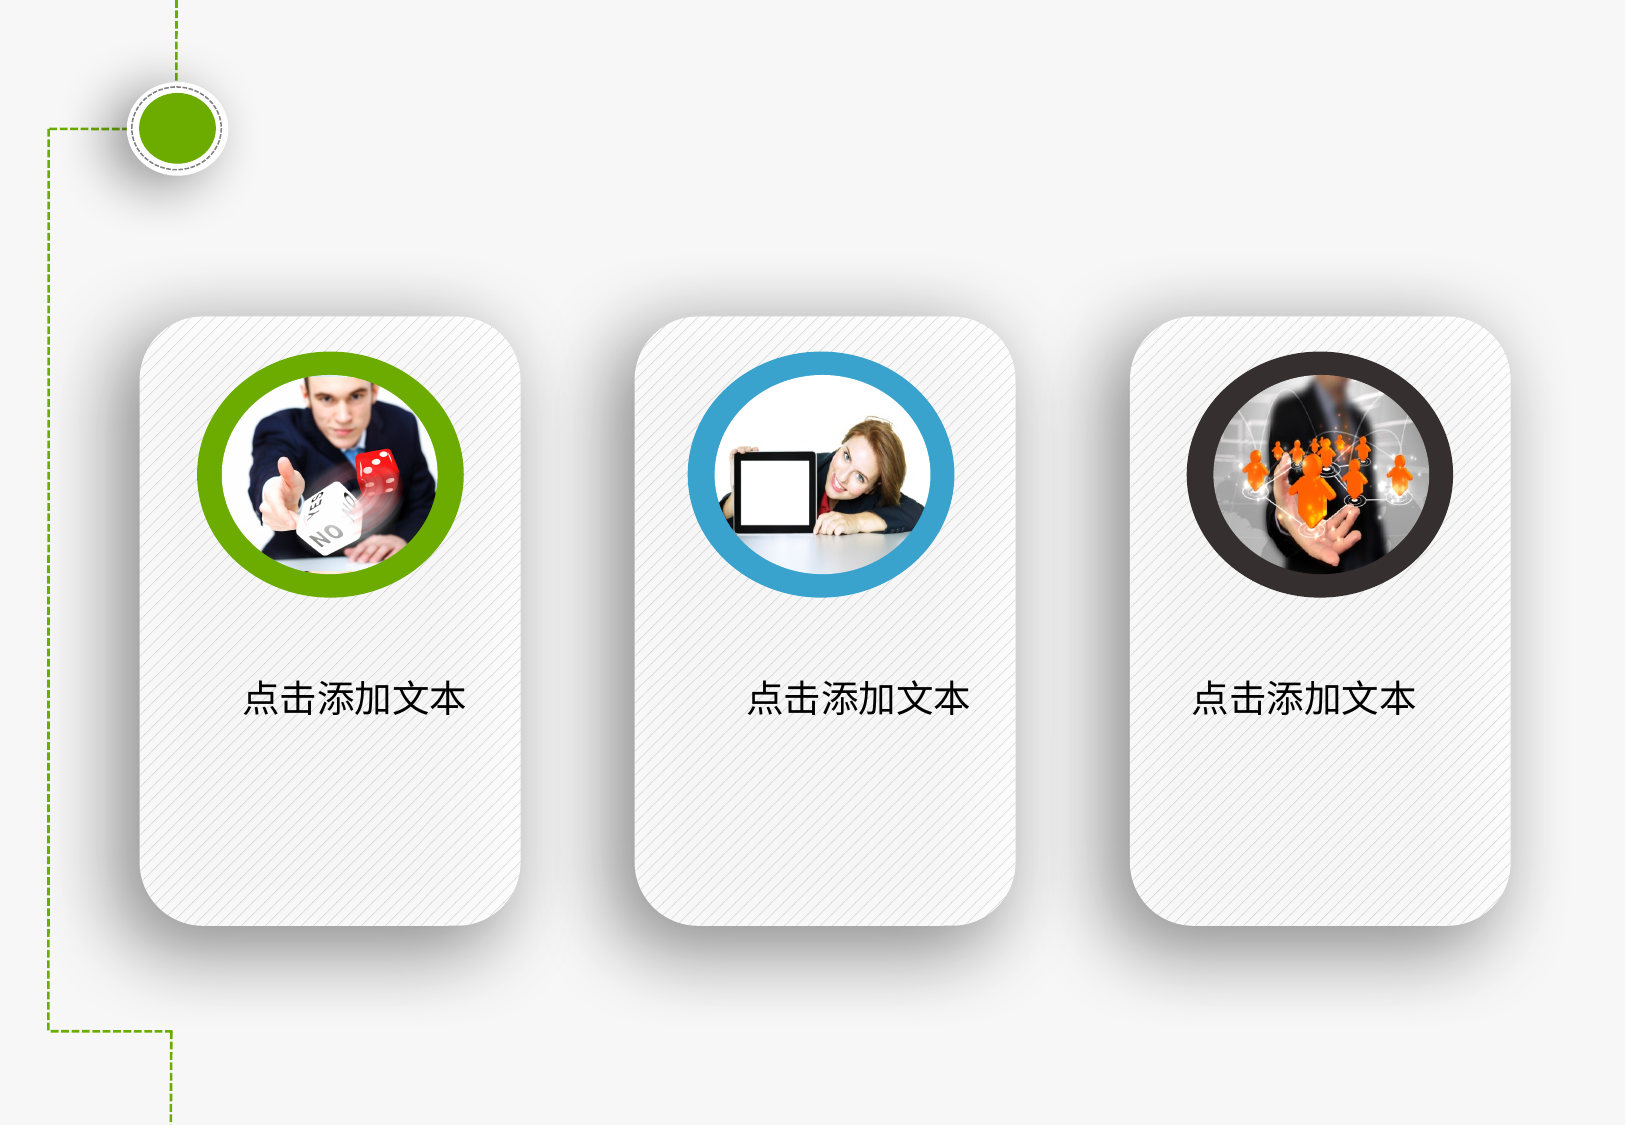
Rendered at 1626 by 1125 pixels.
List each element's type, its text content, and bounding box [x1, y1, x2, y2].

text_box 点击添加文本 [731, 667, 987, 728]
text_box [1184, 349, 1456, 600]
text_box [685, 349, 957, 600]
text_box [126, 81, 229, 176]
text_box [712, 372, 933, 577]
text_box 点击添加文本 [1177, 667, 1432, 728]
text_box [632, 314, 1018, 928]
text_box [1211, 372, 1432, 577]
text_box [1127, 314, 1513, 928]
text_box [139, 316, 521, 927]
